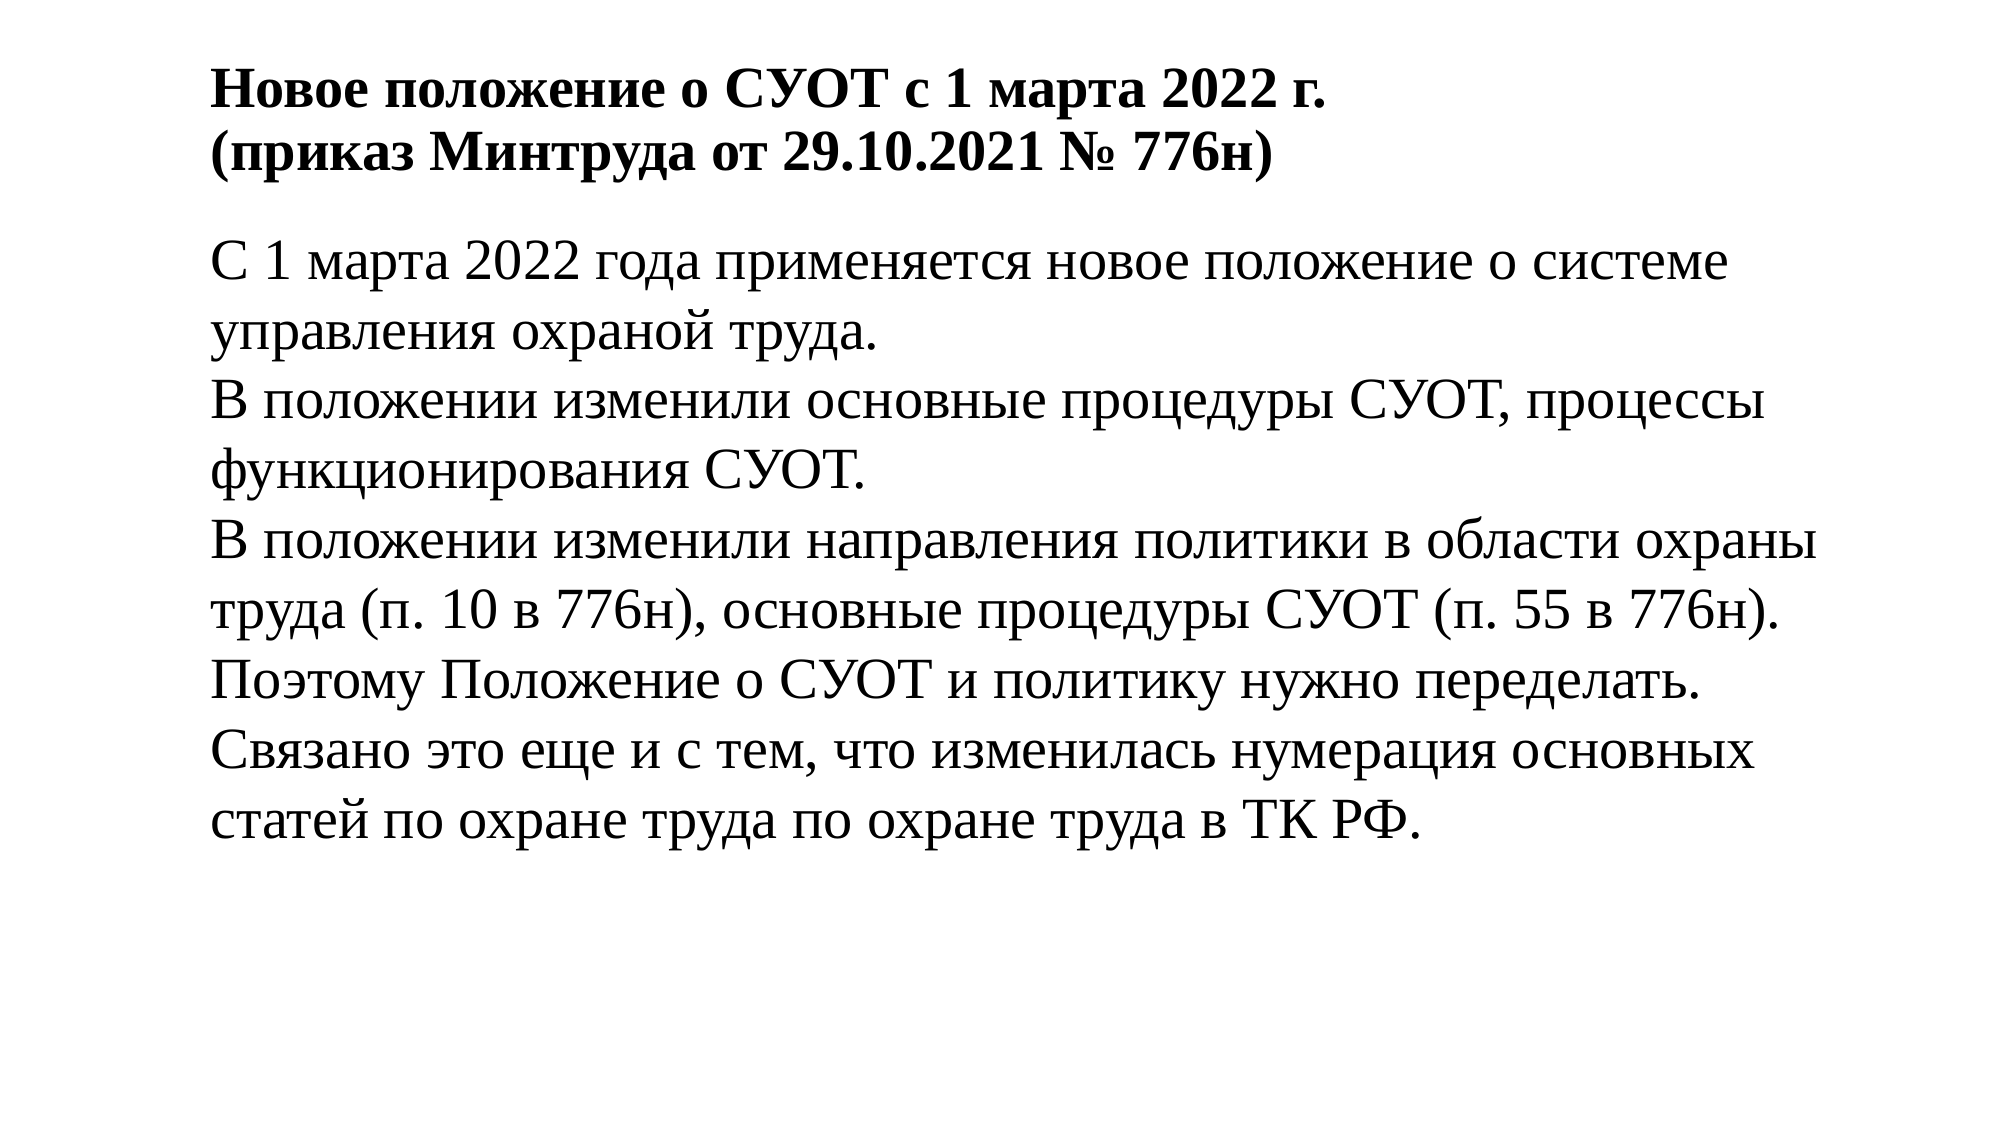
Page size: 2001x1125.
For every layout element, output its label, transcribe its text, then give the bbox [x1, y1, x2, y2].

list С 1 марта 2022 года применяется новое положение о системе управления охраной труда. В положении изменили основные процедуры СУОТ, процессы функционирования СУОТ. В положении изменили направления политики в области охраны труда (п. 10 в 776н), основные процедуры СУОТ (п. 55 в 776н). Поэтому Положение о СУОТ и политику нужно переделать. Связано это еще и с тем, что изменилась нумерация основных статей по охране труда по охране труда в ТК РФ. [195, 213, 1895, 962]
title Новое положение о СУОТ с 1 марта 2022 г. (приказ Минтруда от 29.10.2021 № 776н) [195, 43, 1816, 198]
